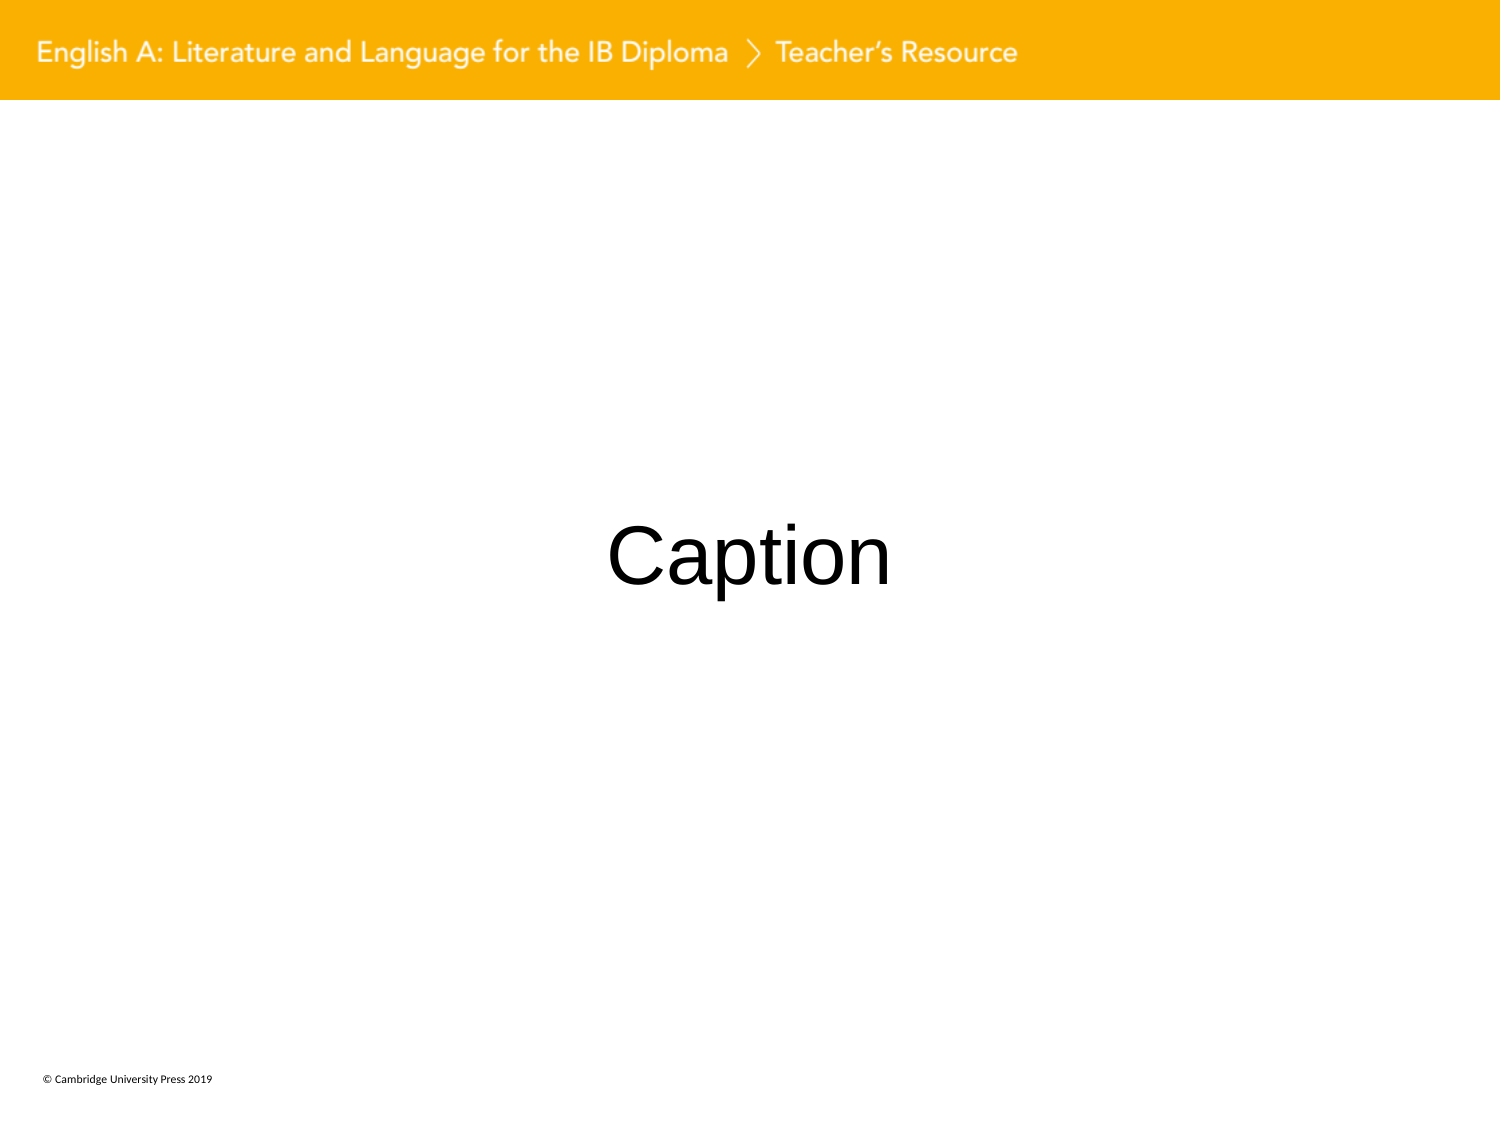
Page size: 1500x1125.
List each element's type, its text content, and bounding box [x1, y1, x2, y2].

subtitle © Cambridge University Press 2019 [27, 1063, 1388, 1093]
picture [0, 0, 1500, 101]
title Caption [112, 201, 1388, 1001]
